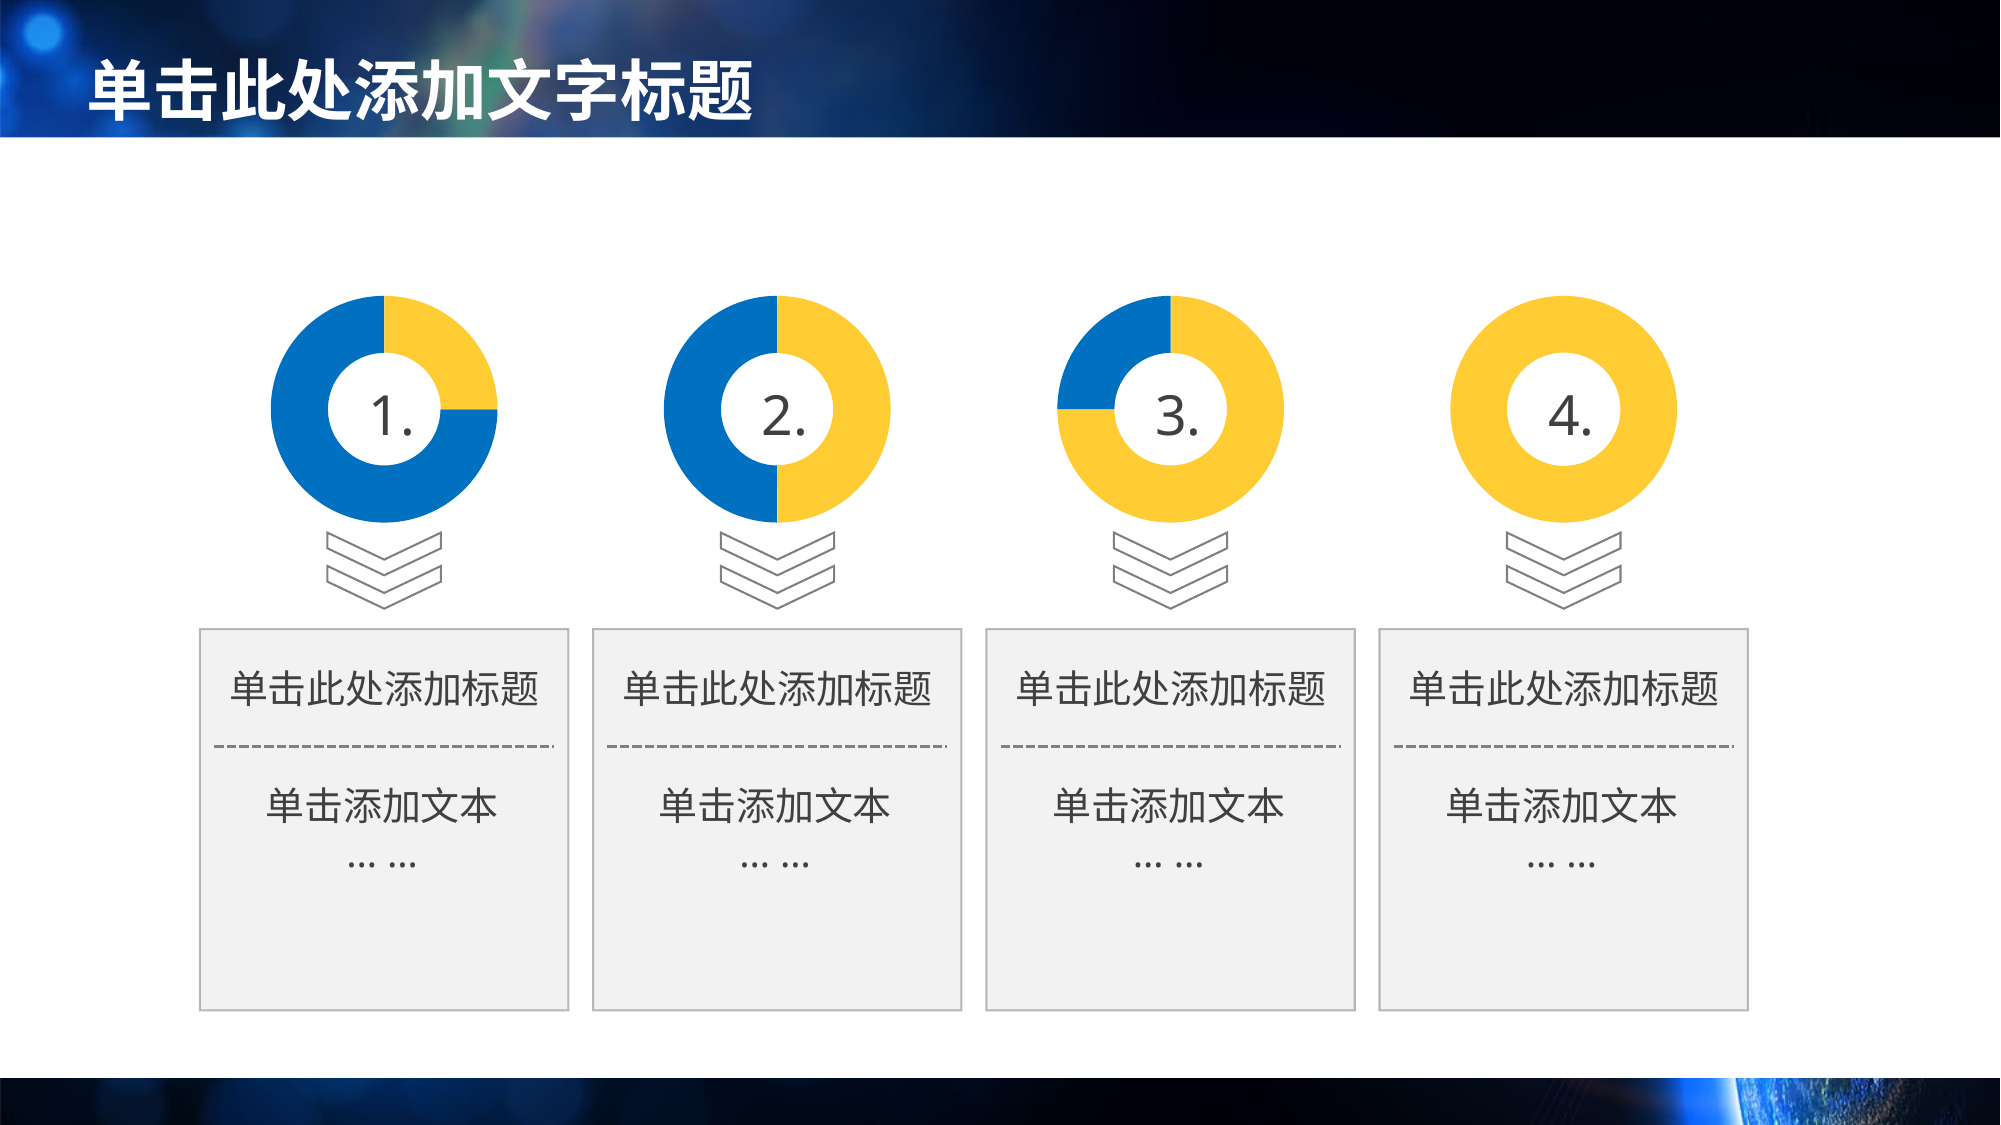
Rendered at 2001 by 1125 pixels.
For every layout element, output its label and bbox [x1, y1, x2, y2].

text_box [663, 295, 891, 523]
text_box [1057, 295, 1285, 523]
text_box [1506, 532, 1621, 609]
text_box [1113, 532, 1228, 609]
text_box [327, 532, 441, 609]
text_box [270, 295, 498, 523]
text_box [720, 532, 835, 609]
text_box [986, 629, 1355, 1011]
text_box [1450, 295, 1678, 523]
text_box [199, 629, 569, 1011]
text_box [592, 629, 962, 1011]
text_box [1379, 629, 1748, 1011]
picture [0, 0, 2000, 137]
picture [0, 1078, 2000, 1125]
